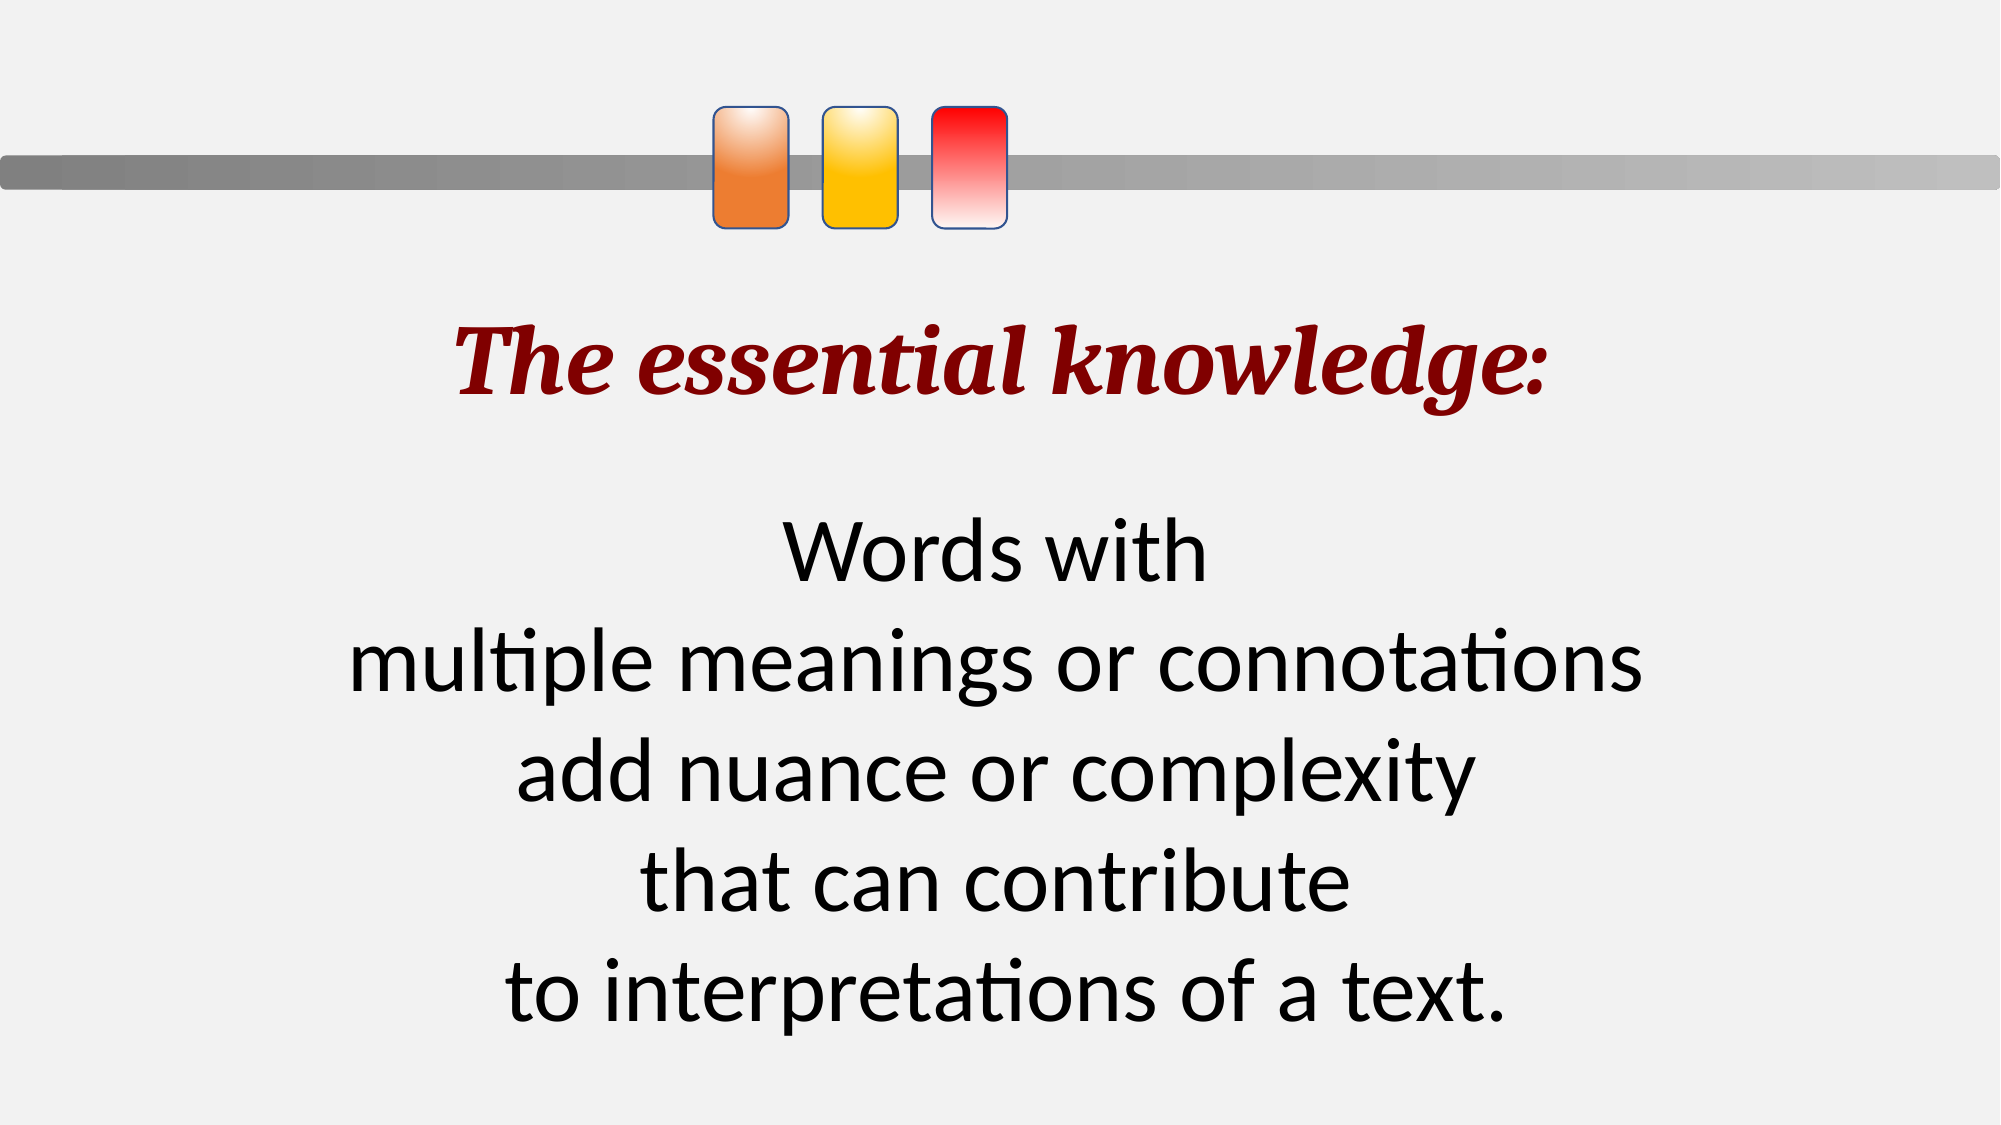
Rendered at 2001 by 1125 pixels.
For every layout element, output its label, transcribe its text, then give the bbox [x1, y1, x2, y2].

text_box [931, 105, 1009, 230]
text_box [712, 105, 790, 230]
text_box The essential knowledge: [108, 287, 1892, 422]
text_box [790, 154, 821, 191]
text_box Words with multiple meanings or connotations add nuance or complexity that can contribute to interpretations of a text. [89, 482, 1925, 1047]
text_box [1009, 154, 2000, 191]
text_box [0, 154, 712, 191]
text_box [899, 154, 931, 191]
text_box [821, 105, 899, 230]
